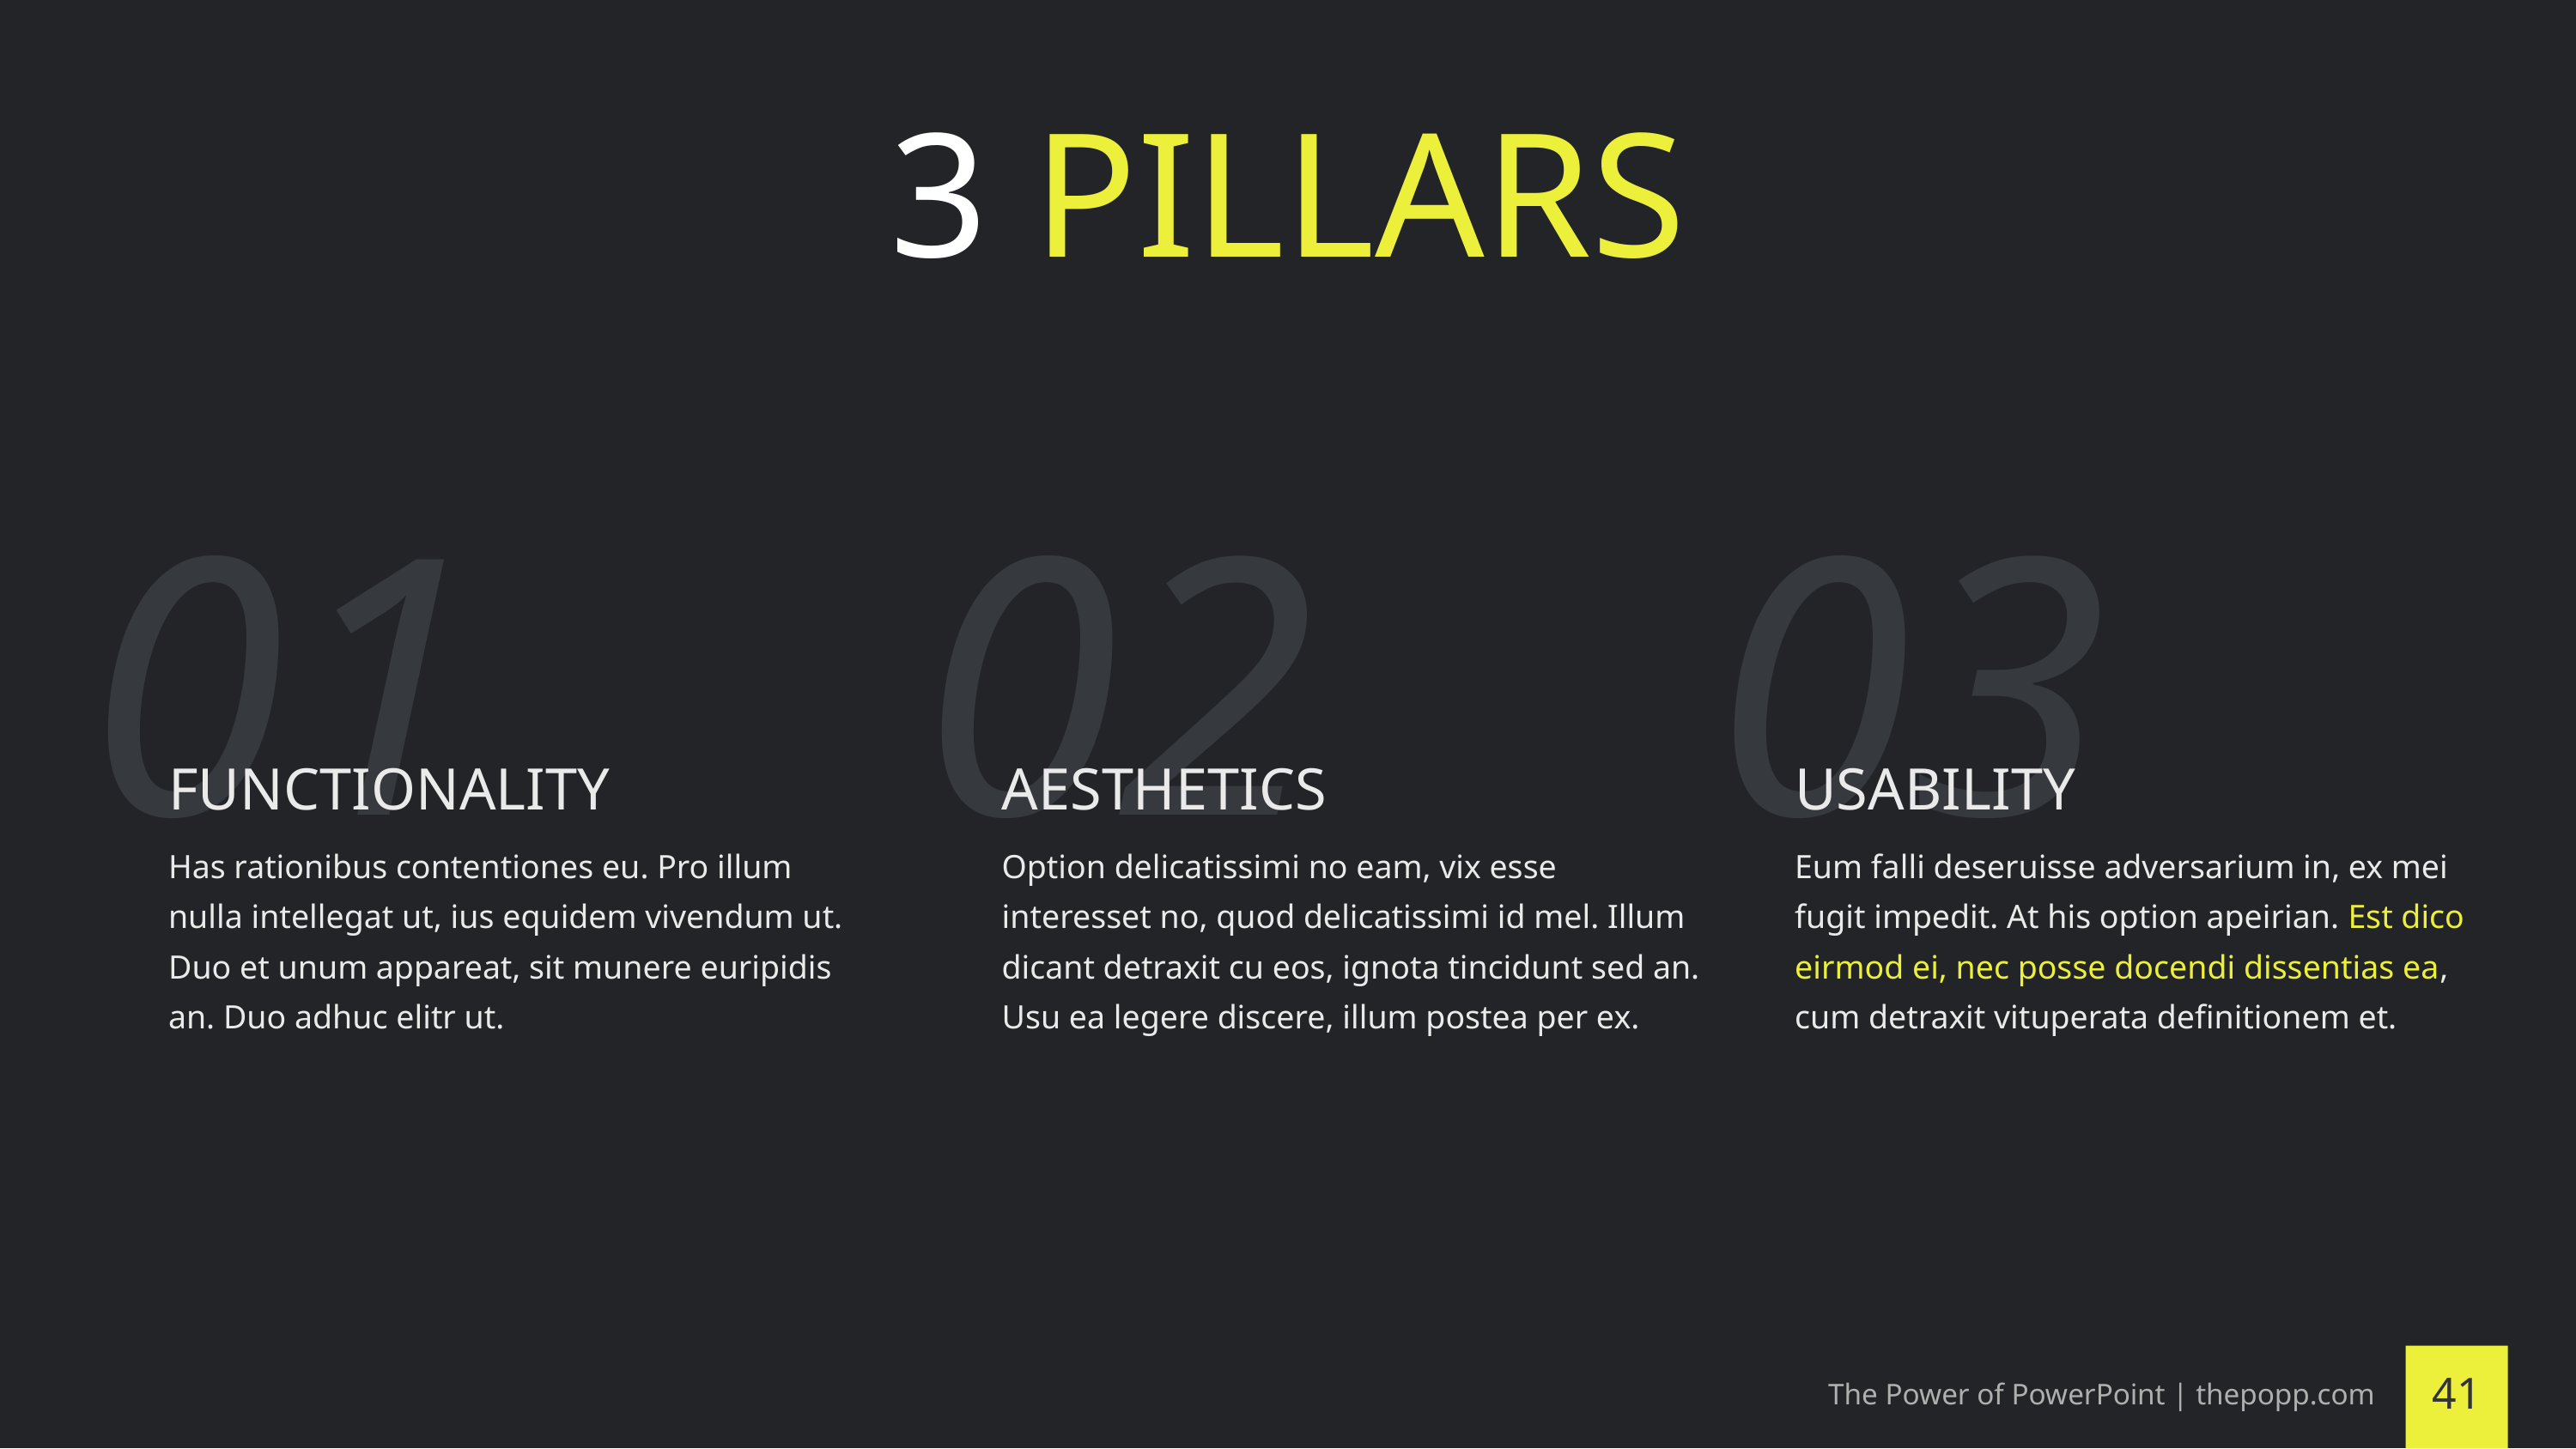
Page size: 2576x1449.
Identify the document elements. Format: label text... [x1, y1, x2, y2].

list Eum falli deseruisse adversarium in, ex mei fugit impedit. At his option apeirian. Est dico eirmod ei, nec posse docendi dissentias ea, cum detraxit vituperata definitionem et. [1782, 828, 2509, 1074]
list Has rationibus contentiones eu. Pro illum nulla intellegat ut, ius equidem vivendum ut. Duo et unum appareat, sit munere euripidis an. Duo adhuc elitr ut. [155, 828, 883, 1074]
list 03 [1701, 485, 2132, 858]
list FUNCTIONALITY [155, 731, 883, 828]
slide_number 41 [2404, 1356, 2509, 1434]
list 02 [908, 485, 1339, 858]
list AESTHETICS [988, 731, 1701, 828]
title 3 PILLARS [109, 75, 2467, 302]
list USABILITY [1782, 731, 2509, 828]
footer The Power of PowerPoint | thepopp.com [1519, 1356, 2389, 1434]
list Option delicatissimi no eam, vix esse interesset no, quod delicatissimi id mel. Illum dicant detraxit cu eos, ignota tincidunt sed an. Usu ea legere discere, illum postea per ex. [988, 828, 1716, 1074]
list 01 [75, 485, 506, 858]
